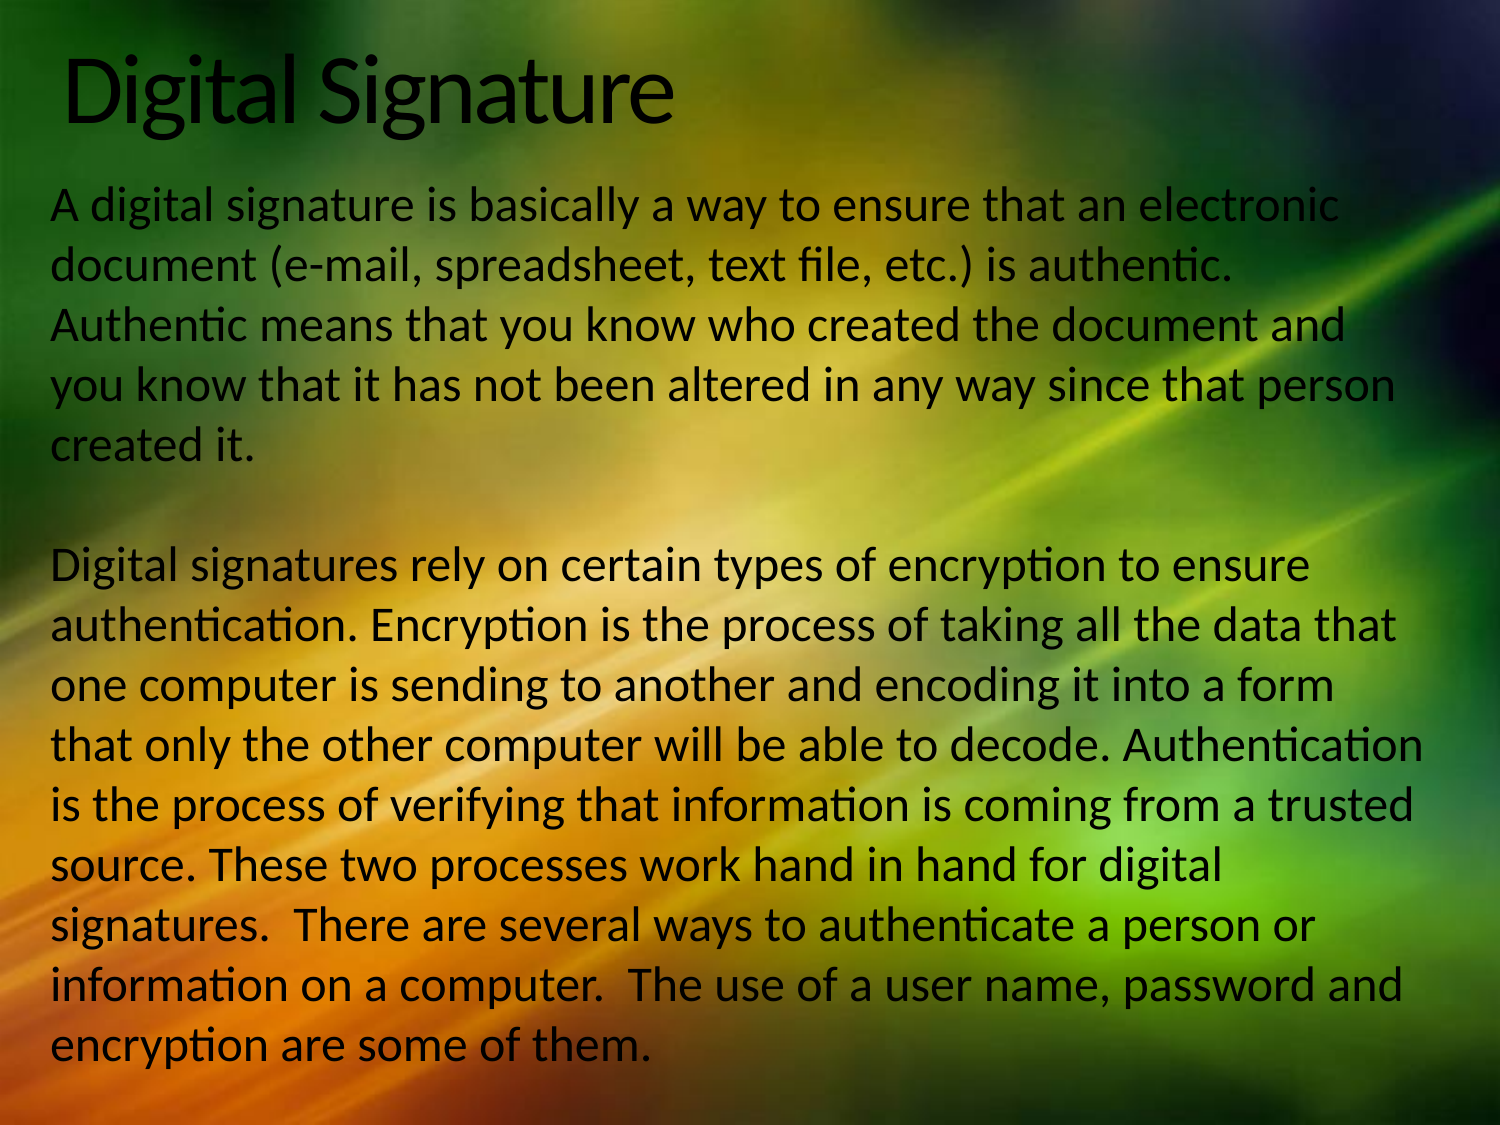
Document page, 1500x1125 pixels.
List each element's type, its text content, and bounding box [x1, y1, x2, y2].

picture [0, 0, 1500, 1125]
title Digital Signature [62, 37, 1438, 147]
text_box A digital signature is basically a way to ensure that an electronic document (e-mail, spreadsheet, text file, etc.) is authentic. Authentic means that you know who created the document and you know that it has not been altered in any way since that person created it. Digital signatures rely on certain types of encryption to ensure authentication. Encryption is the process of taking all the data that one computer is sending to another and encoding it into a form that only the other computer will be able to decode. Authentication is the process of verifying that information is coming from a trusted source. These two processes work hand in hand for digital signatures. There are several ways to authenticate a person or information on a computer. The use of a user name, password and encryption are some of them. [35, 163, 1442, 1125]
